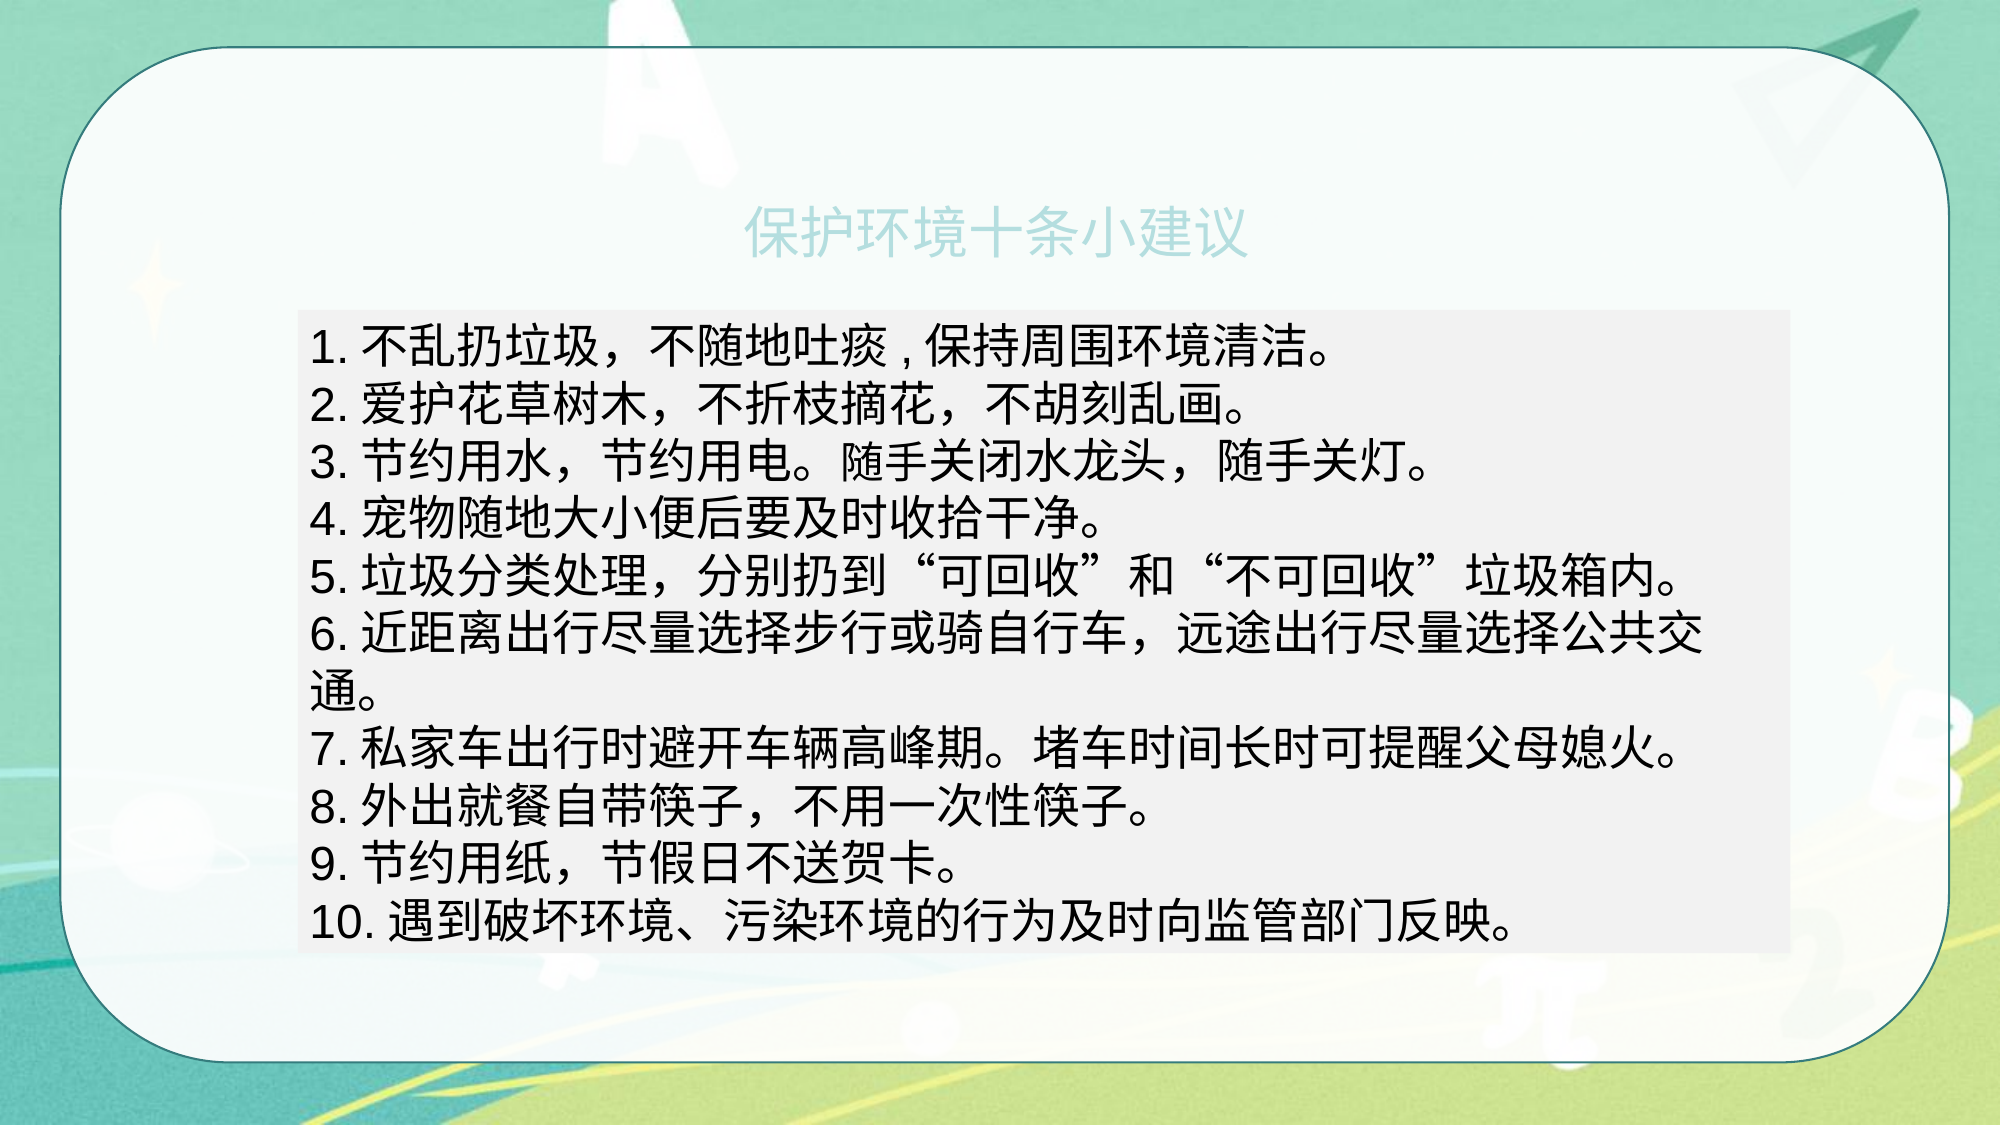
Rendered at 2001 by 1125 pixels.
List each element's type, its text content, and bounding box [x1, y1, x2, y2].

picture [0, 0, 2000, 1125]
text_box 1.不乱扔垃圾，不随地吐痰,保持周围环境清洁。 2.爱护花草树木，不折枝摘花，不胡刻乱画。 3.节约用水，节约用电。随手关闭水龙头，随手关灯。 4.宠物随地大小便后要及时收拾干净。 5.垃圾分类处理，分别扔到“可回收”和“不可回收”垃圾箱内。 6.近距离出行尽量选择步行或骑自行车，远途出行尽量选择公共交通。 7.私家车出行时避开车辆高峰期。堵车时间长时可提醒父母媳火。 8.外出就餐自带筷子，不用一次性筷子。 9.节约用纸，节假日不送贺卡。 10.遇到破坏环境、污染环境的行为及时向监管部门反映。 [297, 309, 1791, 954]
text_box 保护环境十条小建议 [732, 191, 1268, 271]
